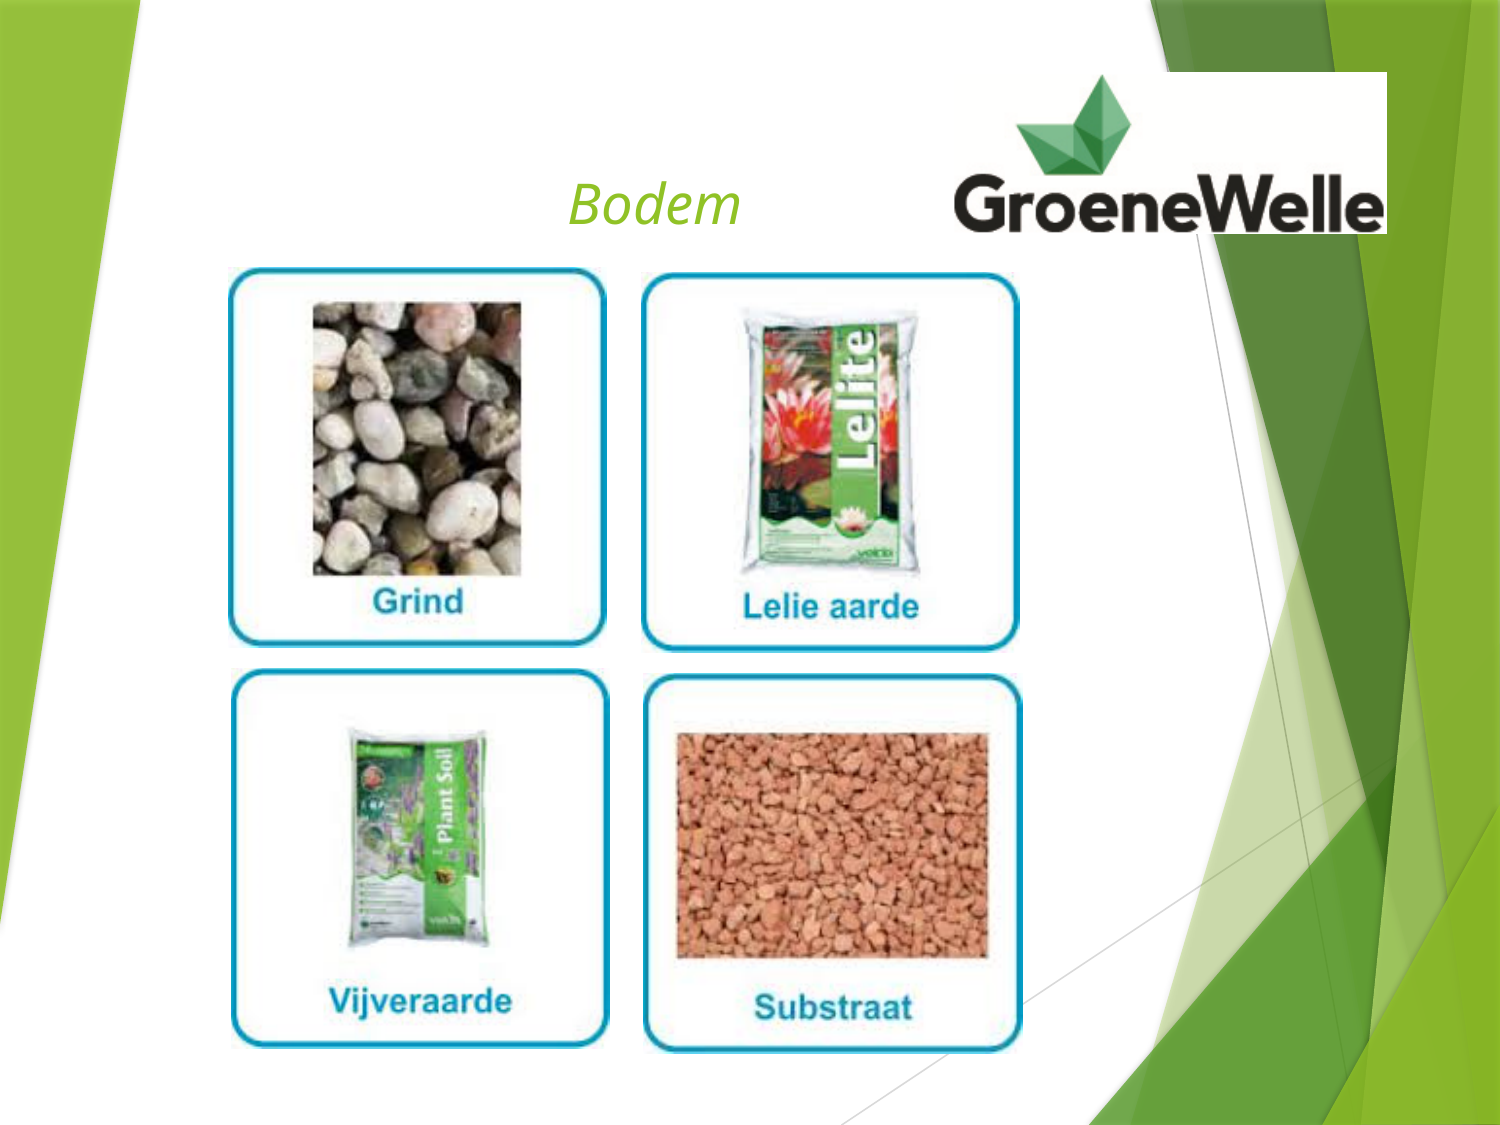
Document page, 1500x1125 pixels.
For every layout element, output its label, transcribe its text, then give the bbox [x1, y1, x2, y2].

picture [643, 672, 1023, 1055]
picture [950, 71, 1388, 234]
title Bodem [112, 101, 1199, 244]
picture [228, 266, 608, 648]
picture [640, 272, 1020, 654]
picture [230, 668, 610, 1050]
